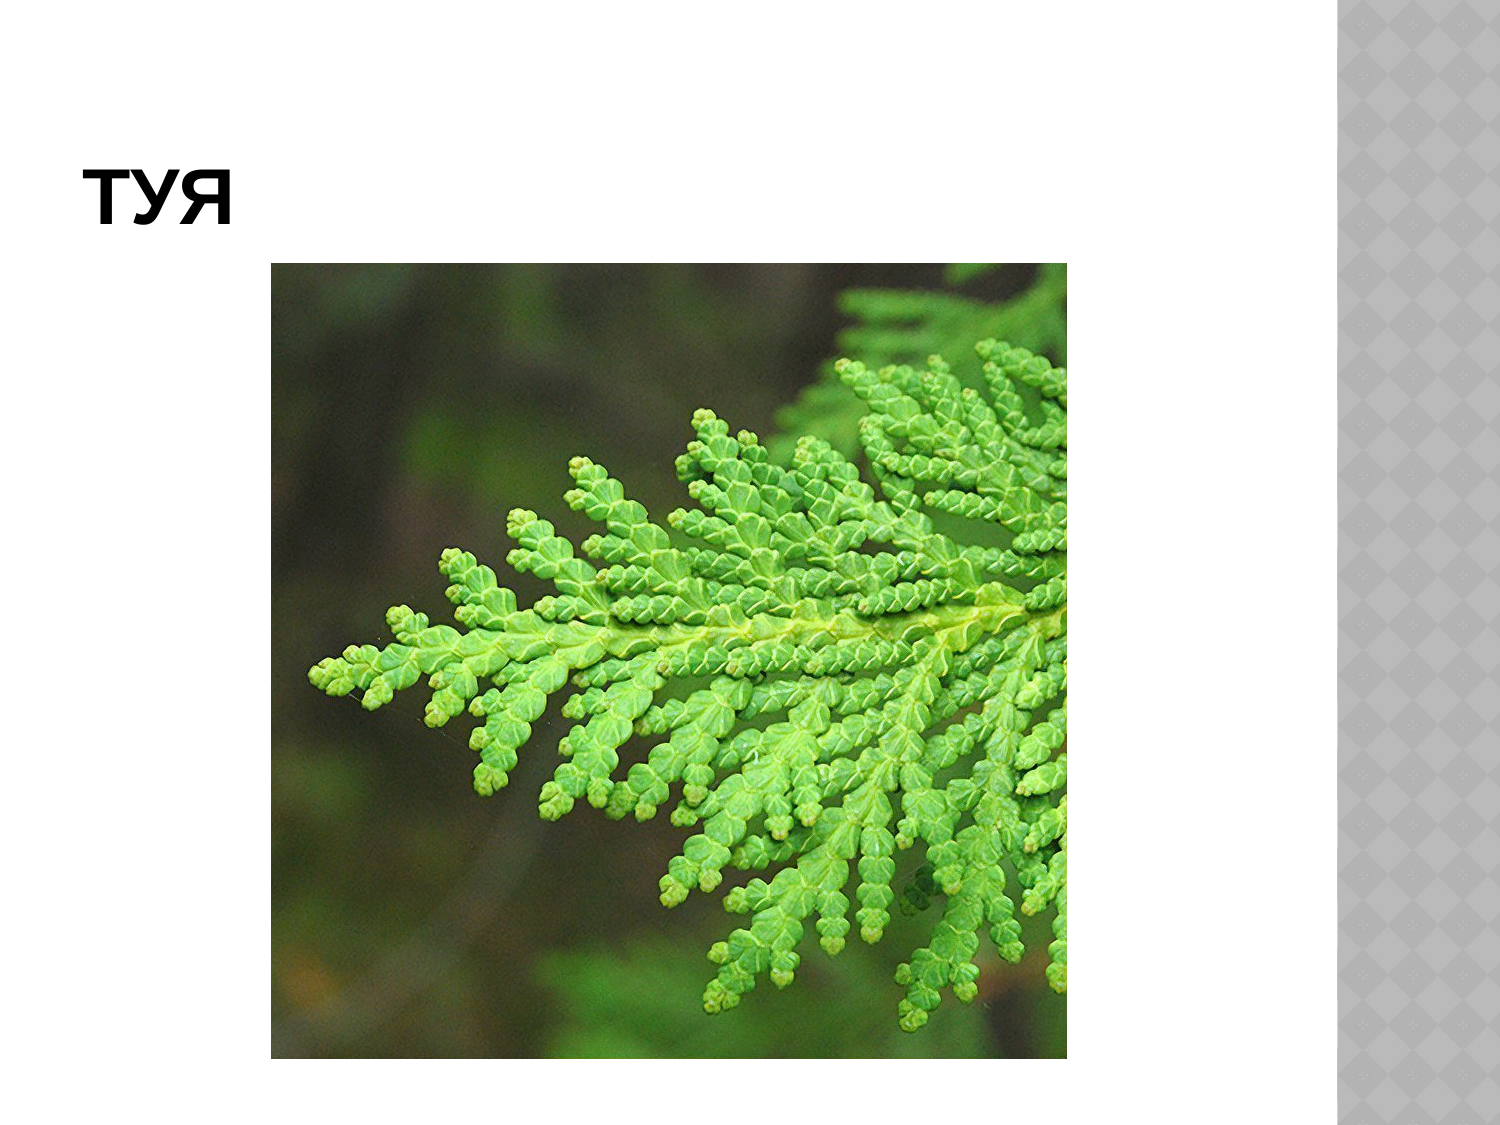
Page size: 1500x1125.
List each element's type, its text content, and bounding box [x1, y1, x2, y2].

title туя [75, 52, 1263, 240]
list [270, 263, 1067, 1060]
